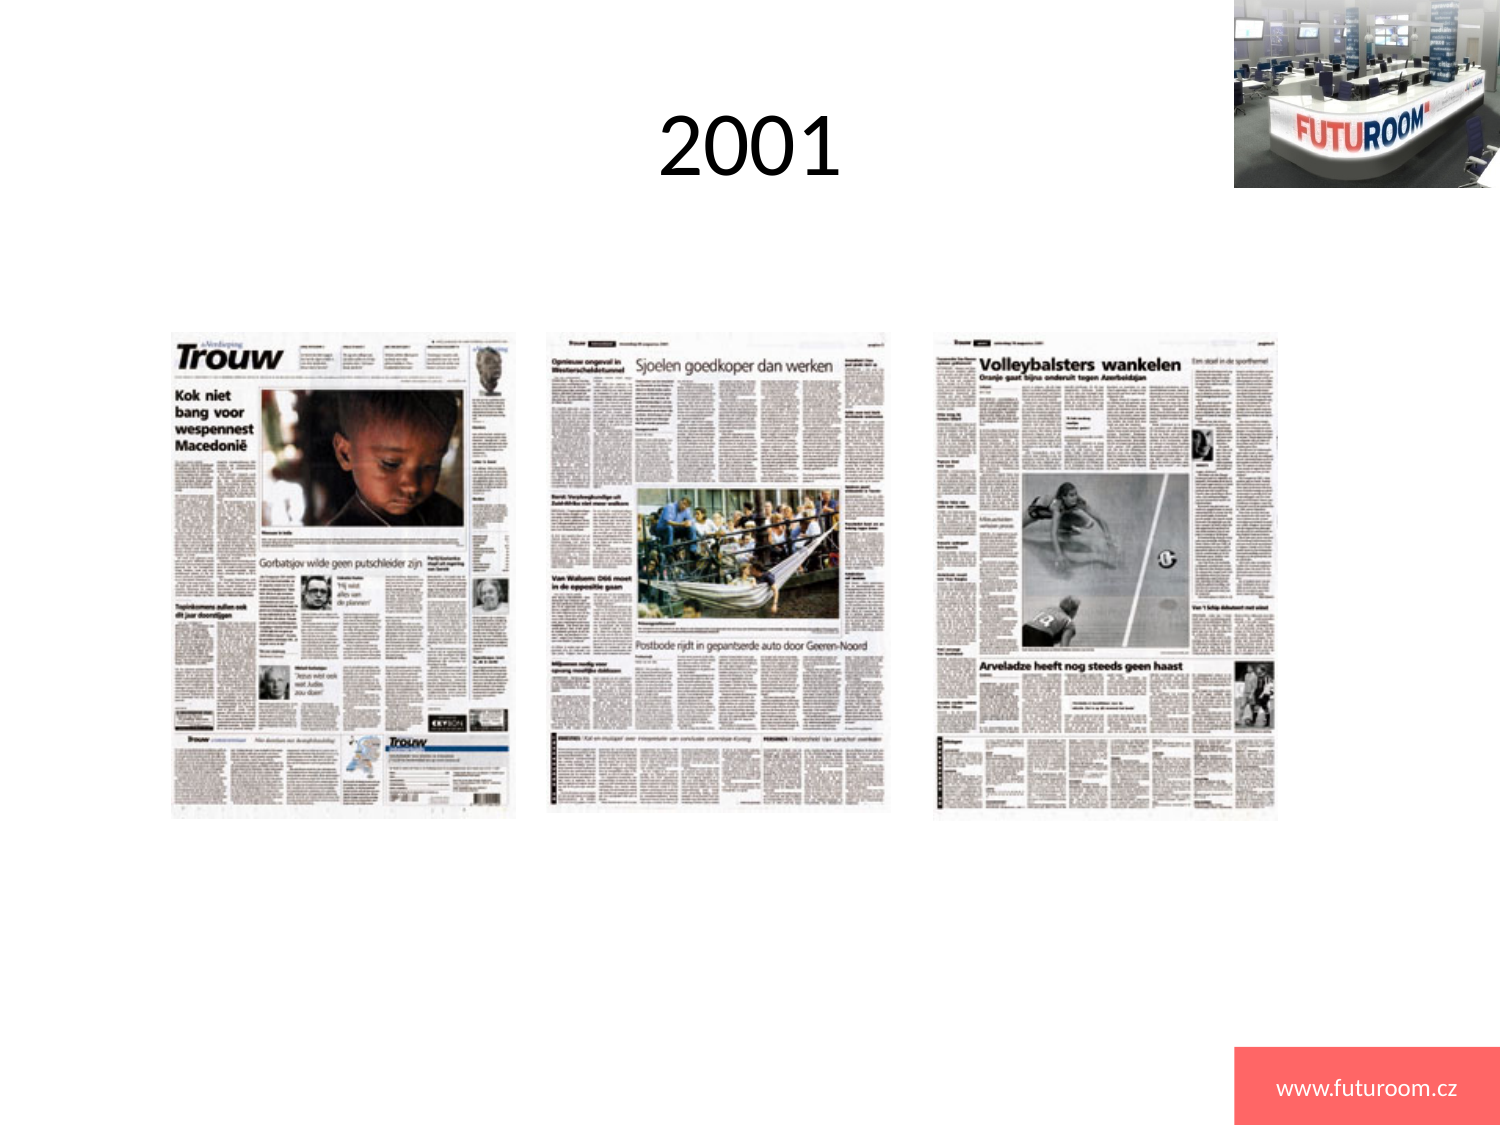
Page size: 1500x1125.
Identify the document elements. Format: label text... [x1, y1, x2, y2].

text_box www.futuroom.cz [1232, 1045, 1500, 1125]
title 2001 [75, 45, 1425, 233]
picture [1234, 0, 1500, 188]
picture [933, 332, 1278, 821]
picture [546, 332, 891, 813]
picture [171, 332, 516, 820]
